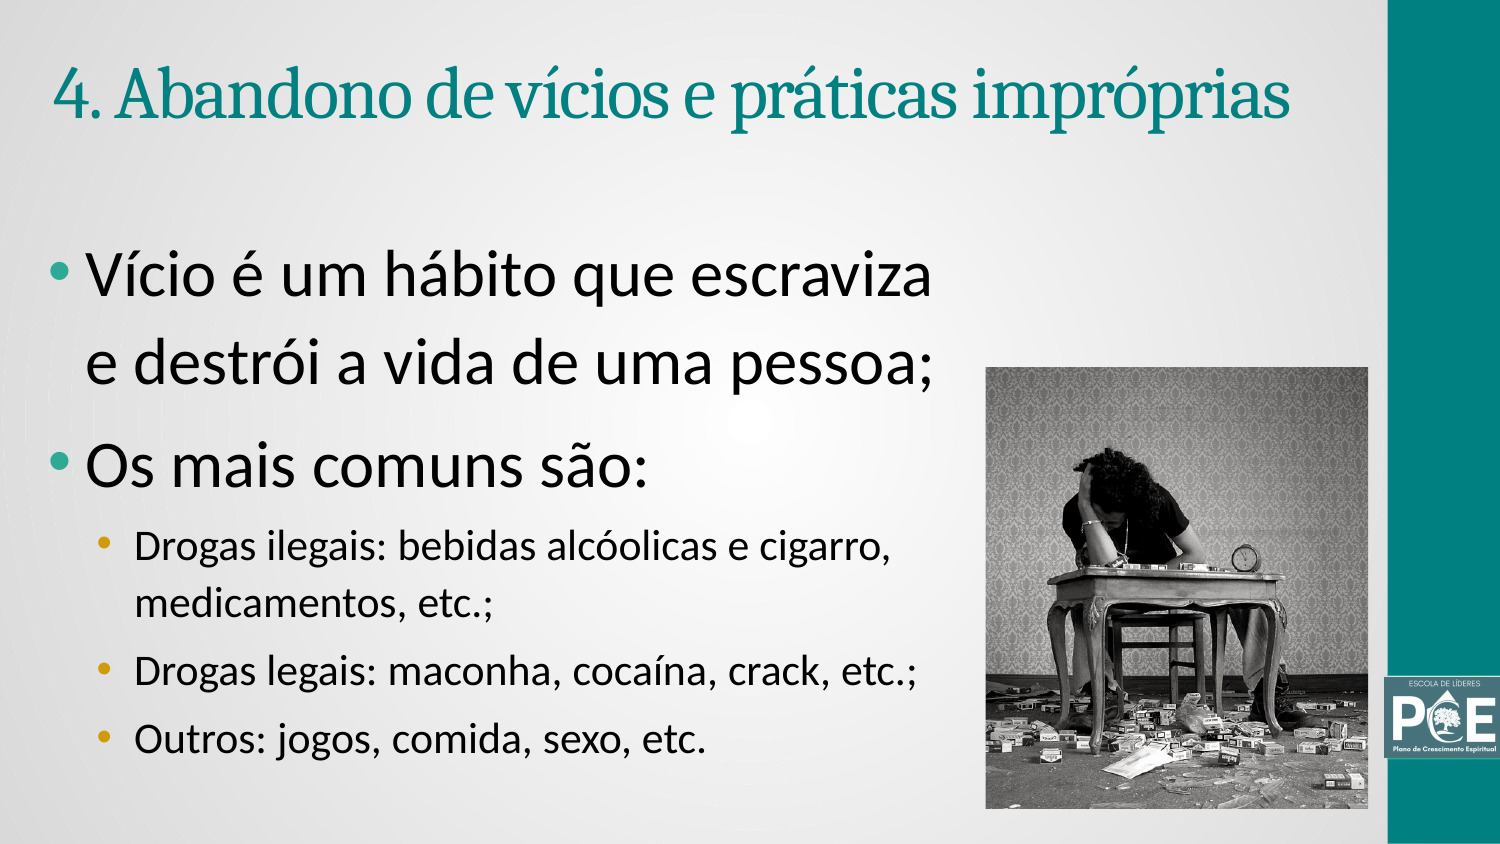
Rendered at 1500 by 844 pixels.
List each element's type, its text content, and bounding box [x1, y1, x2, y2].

title 4. Abandono de vícios e práticas impróprias [45, 27, 1466, 151]
picture [1384, 676, 1500, 758]
list Vício é um hábito que escraviza e destrói a vida de uma pessoa; Os mais comuns são: Drogas ilegais: bebidas alcóolicas e cigarro, medicamentos, etc.; Drogas legais: maconha, cocaína, crack, etc.; Outros: jogos, comida, sexo, etc. [21, 169, 962, 816]
picture [985, 367, 1369, 810]
